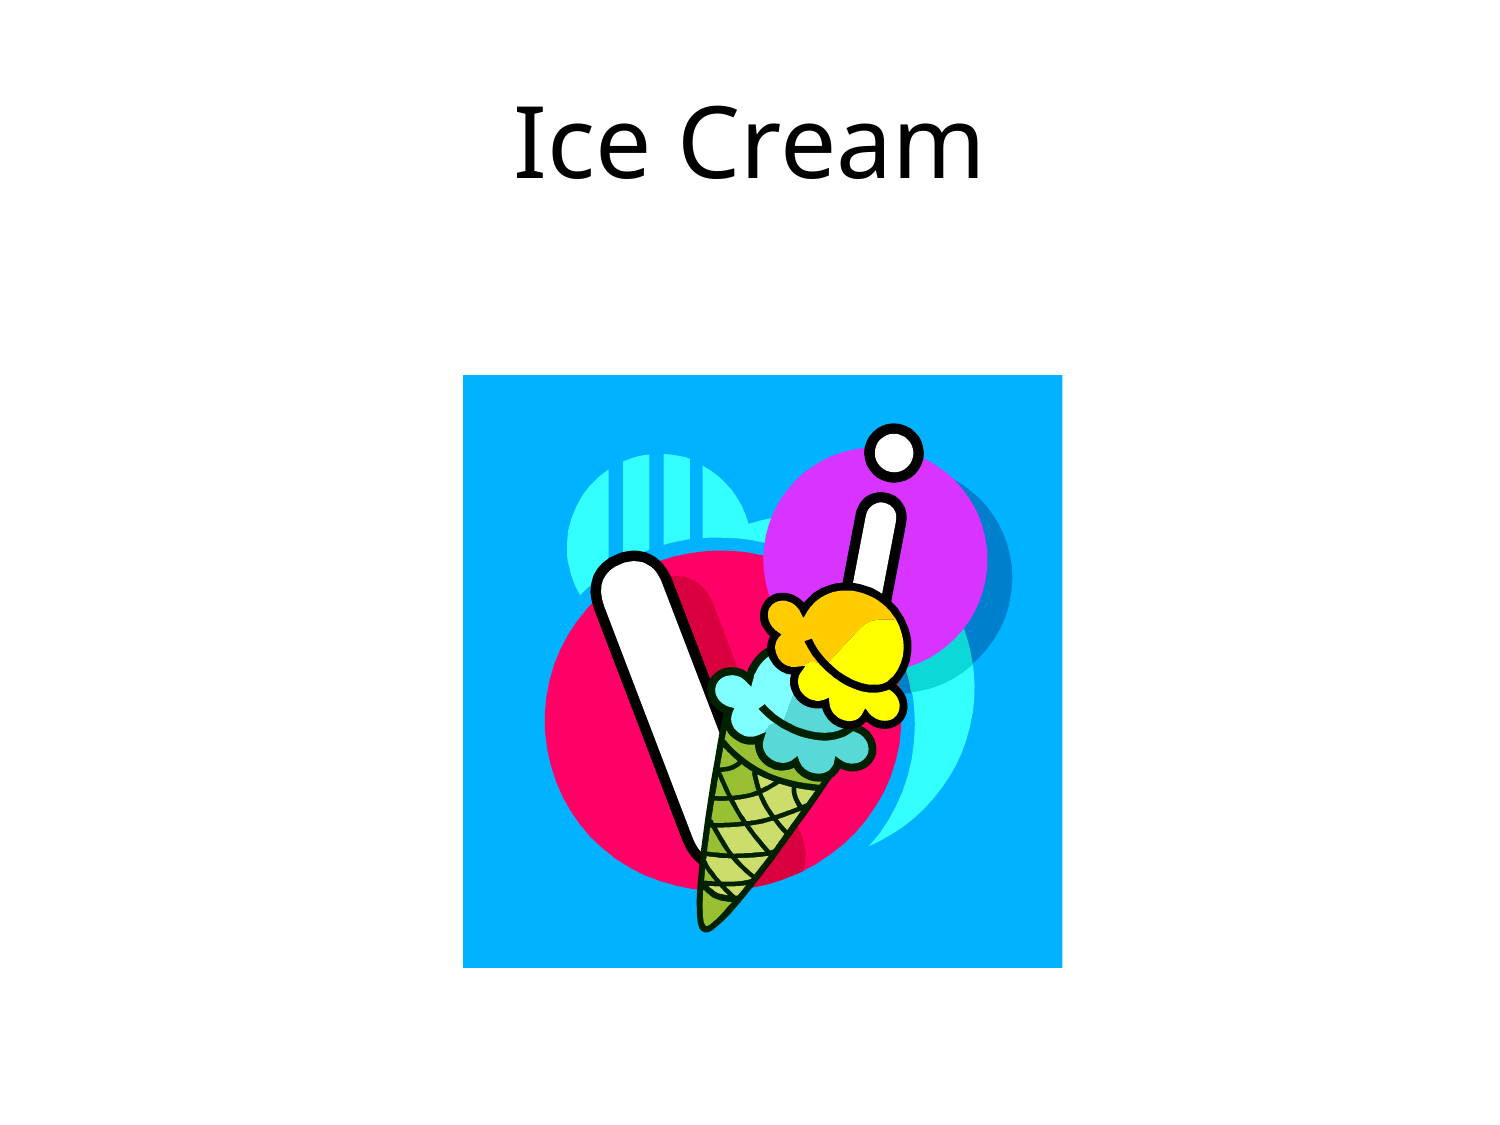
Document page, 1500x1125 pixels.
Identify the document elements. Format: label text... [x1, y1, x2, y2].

title Ice Cream [75, 45, 1425, 233]
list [462, 374, 1063, 969]
